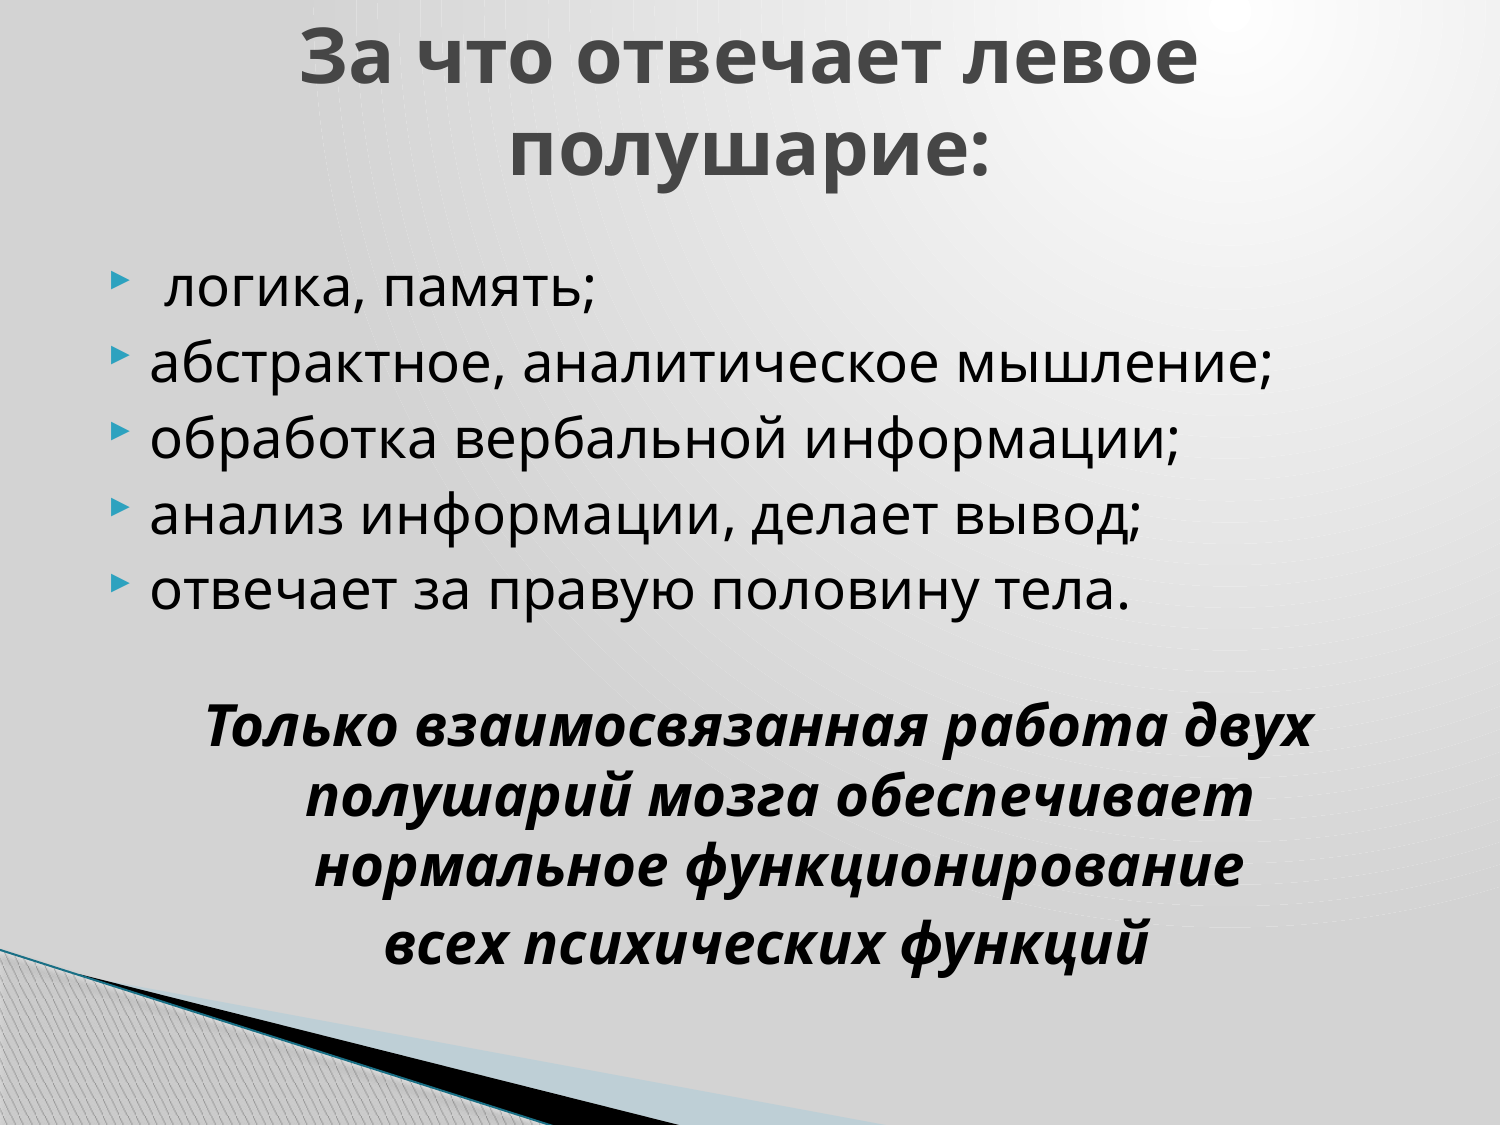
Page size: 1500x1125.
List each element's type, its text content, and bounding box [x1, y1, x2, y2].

list логика, память; абстрактное, аналитическое мышление; обработка вербальной информации; анализ информации, делает вывод; отвечает за правую половину тела. Только взаимосвязанная работа двух полушарий мозга обеспечивает нормальное функционирование всех психических функций [74, 242, 1426, 986]
title За что отвечает левое полушарие: [75, 45, 1425, 233]
